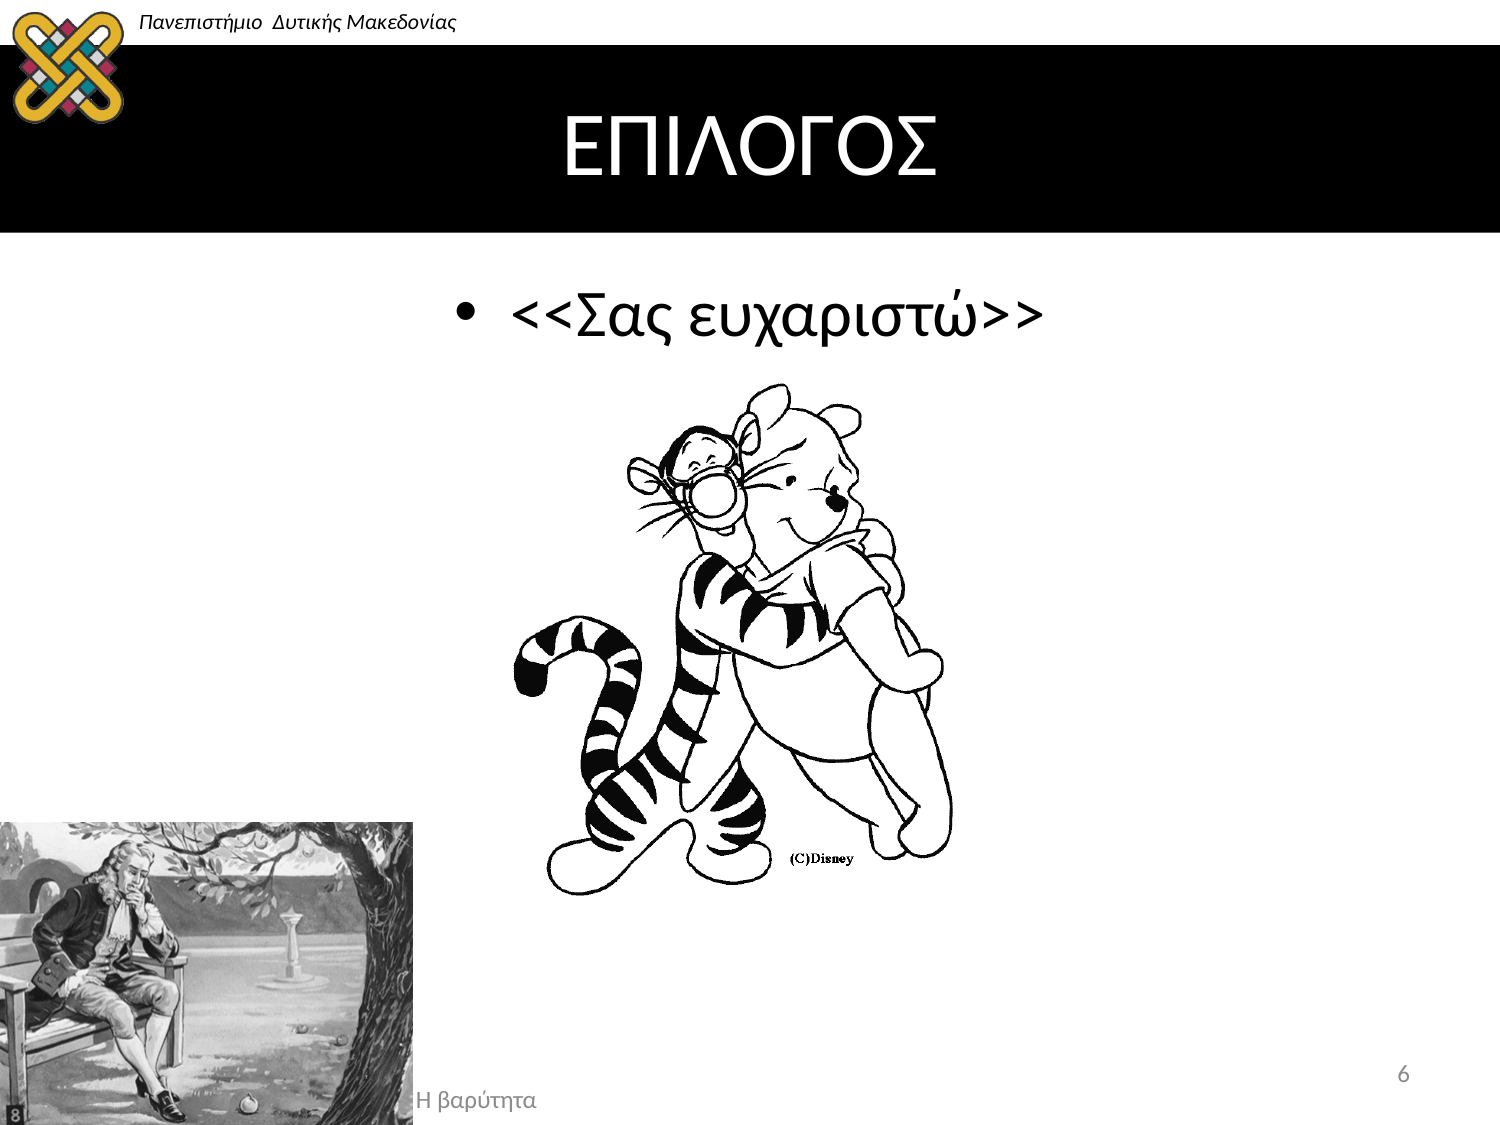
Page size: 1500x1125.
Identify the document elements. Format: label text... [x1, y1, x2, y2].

list <<Σας ευχαριστώ>> [75, 262, 1425, 1005]
picture [0, 0, 135, 135]
picture [0, 822, 414, 1125]
slide_number 6 [1074, 1042, 1425, 1103]
text_box Πανεπιστήμιο Δυτικής Μακεδονίας [136, 0, 479, 41]
title ΕΠΙΛΟΓΟΣ [0, 45, 1500, 233]
picture [513, 382, 954, 896]
footer Η βαρύτητα [418, 1068, 717, 1125]
